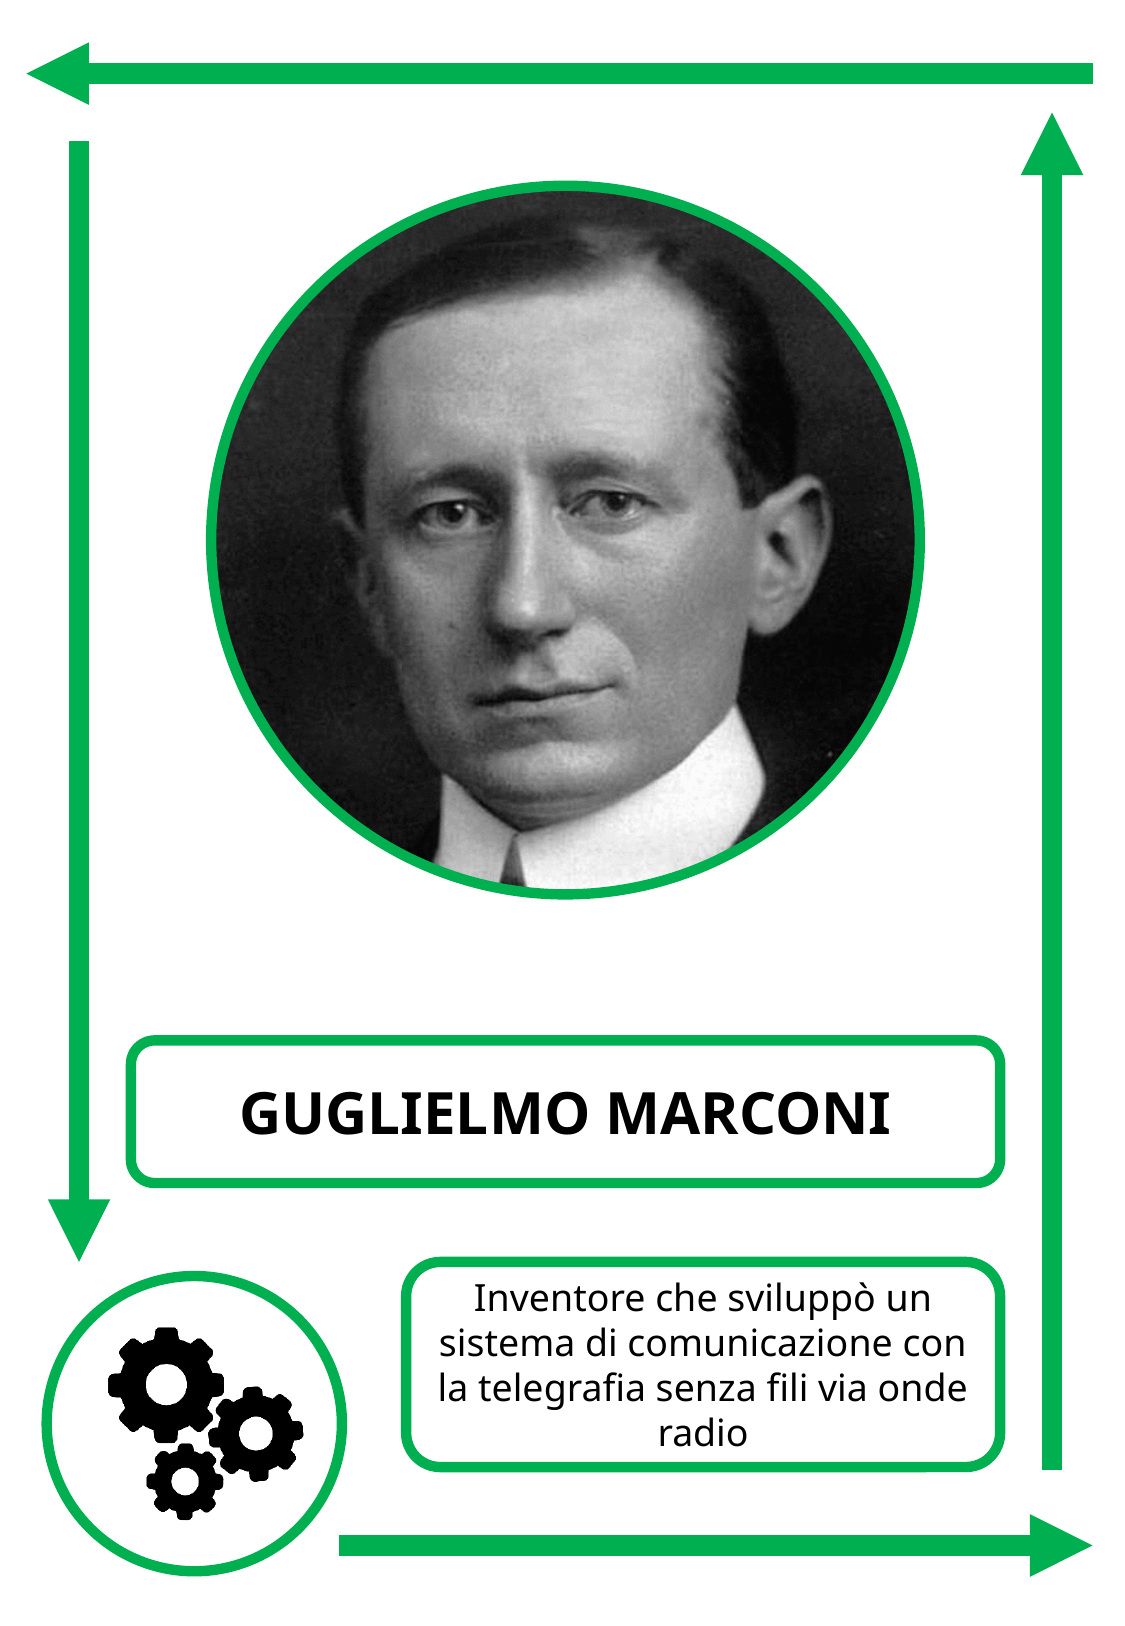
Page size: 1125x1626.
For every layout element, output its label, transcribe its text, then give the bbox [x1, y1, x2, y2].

text_box Inventore che sviluppò un sistema di comunicazione con la telegrafia senza fili via onde radio [405, 1260, 1002, 1469]
picture [211, 185, 920, 895]
text_box [310, 1330, 343, 1517]
text_box GUGLIELMO MARCONI [129, 1039, 1002, 1185]
text_box [45, 1274, 301, 1573]
picture [101, 1319, 310, 1528]
